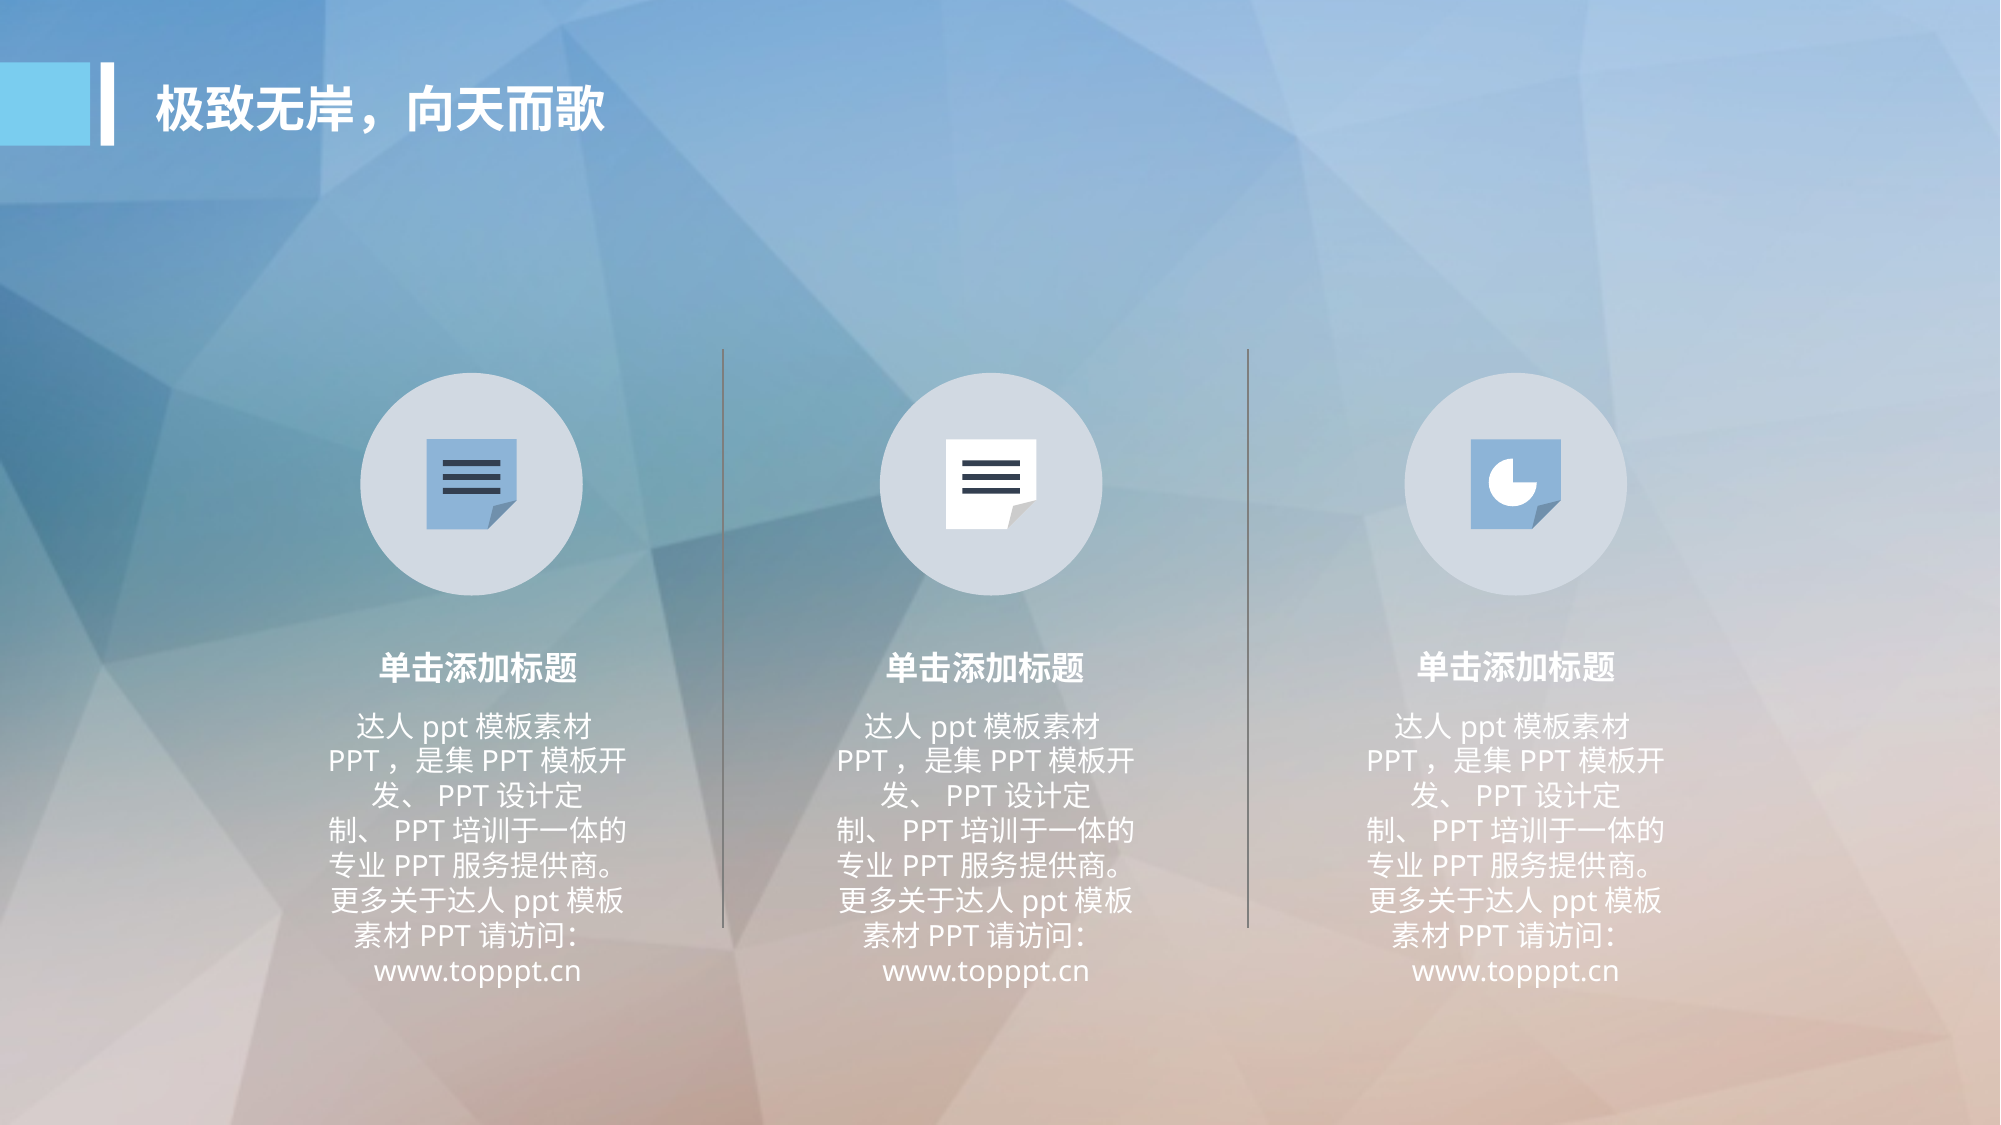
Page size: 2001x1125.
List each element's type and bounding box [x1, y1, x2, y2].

text_box [1404, 372, 1628, 596]
text_box [0, 62, 115, 146]
picture [0, 0, 2000, 1125]
text_box [360, 372, 583, 596]
text_box [879, 372, 1103, 596]
